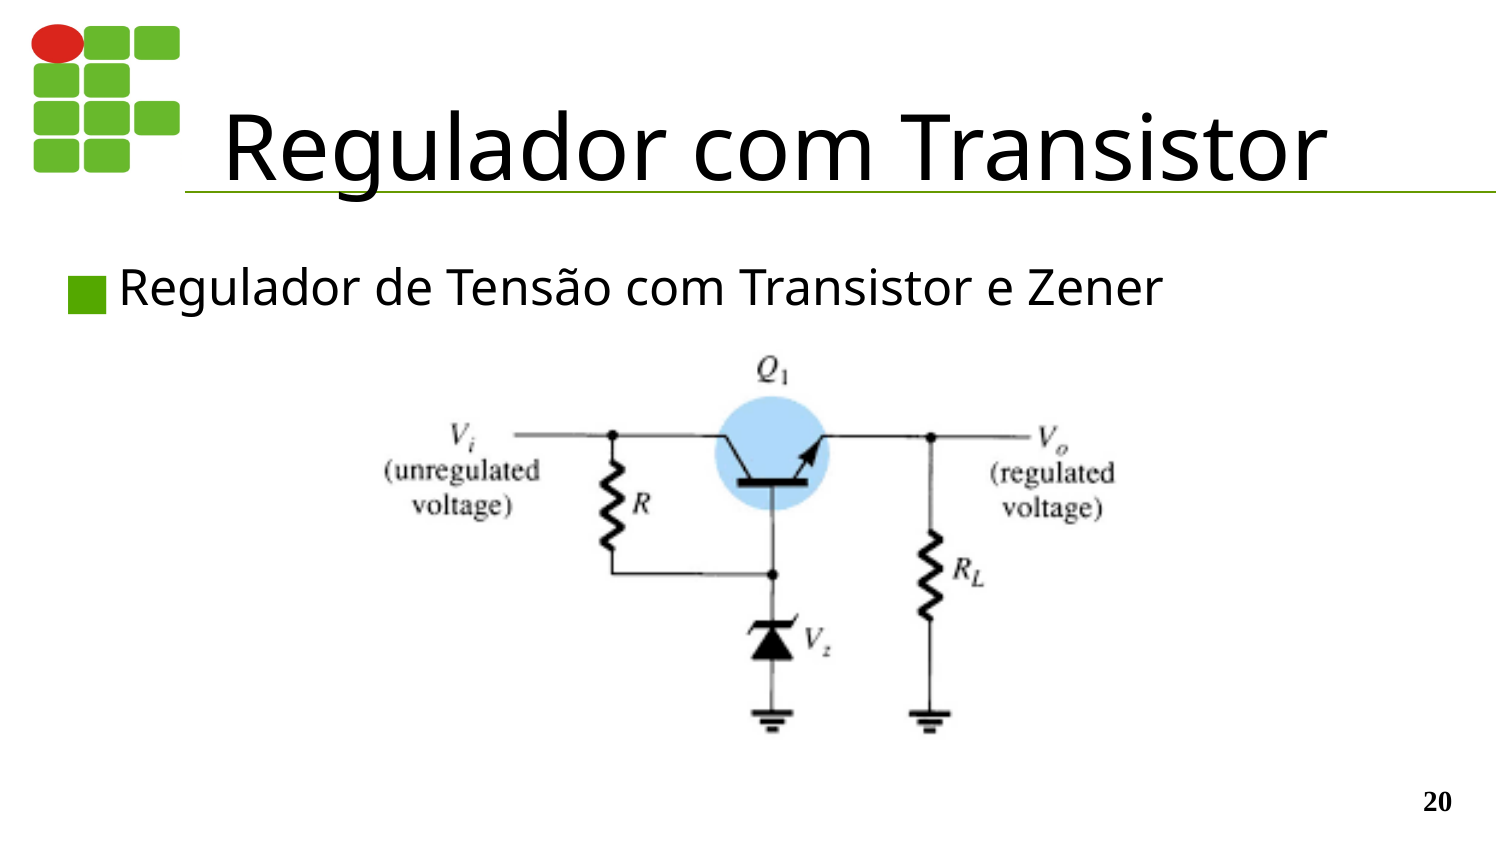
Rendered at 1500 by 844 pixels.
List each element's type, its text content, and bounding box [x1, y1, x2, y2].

picture [29, 23, 182, 174]
list Regulador de Tensão com Transistor e Zener [46, 248, 1469, 350]
text_box ‹#› [1155, 768, 1468, 825]
title Regulador com Transistor [206, 26, 1468, 207]
picture [381, 349, 1119, 744]
